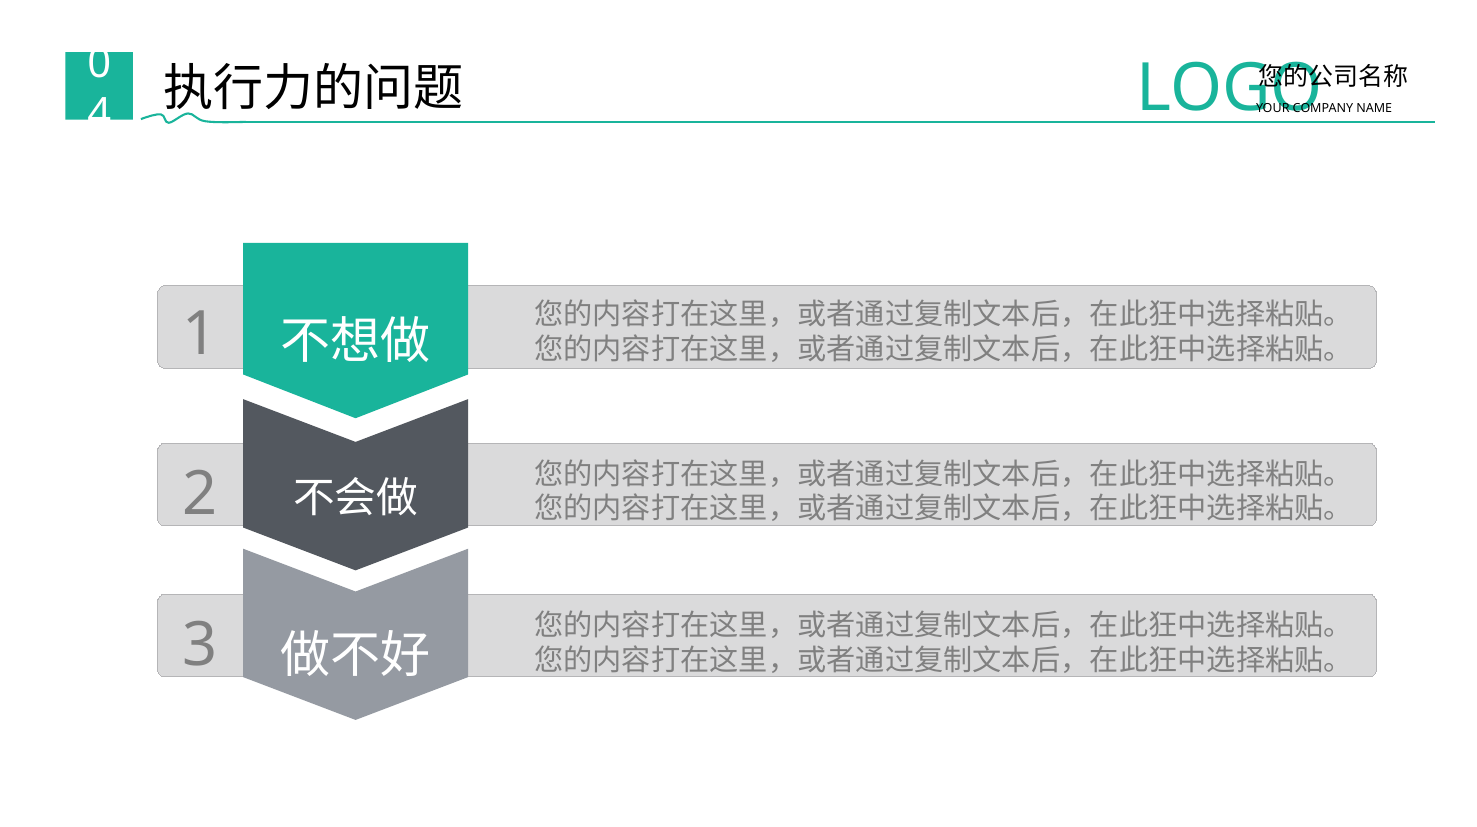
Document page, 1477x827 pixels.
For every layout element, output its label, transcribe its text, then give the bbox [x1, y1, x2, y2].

text_box [243, 242, 469, 419]
text_box [157, 285, 243, 369]
text_box 您的内容打在这里，或者通过复制文本后，在此狂中选择粘贴。您的内容打在这里，或者通过复制文本后，在此狂中选择粘贴。 [519, 598, 1353, 684]
text_box 不想做 [261, 300, 450, 376]
text_box [157, 594, 243, 677]
text_box 您的内容打在这里，或者通过复制文本后，在此狂中选择粘贴。您的内容打在这里，或者通过复制文本后，在此狂中选择粘贴。 [519, 447, 1353, 533]
text_box 2 [163, 445, 237, 534]
text_box [469, 443, 1377, 526]
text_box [1121, 35, 1477, 132]
text_box [140, 112, 246, 124]
text_box 做不好 [261, 615, 450, 690]
text_box [157, 443, 243, 526]
text_box [276, 690, 435, 720]
text_box [243, 399, 469, 571]
text_box 04 [64, 51, 134, 121]
text_box 1 [163, 286, 237, 375]
text_box 不会做 [261, 463, 450, 529]
text_box [469, 594, 1377, 677]
text_box 您的内容打在这里，或者通过复制文本后，在此狂中选择粘贴。您的内容打在这里，或者通过复制文本后，在此狂中选择粘贴。 [519, 287, 1353, 373]
text_box 执行力的问题 [148, 47, 489, 121]
text_box [243, 548, 469, 684]
text_box [469, 285, 1377, 369]
text_box 3 [163, 596, 237, 686]
